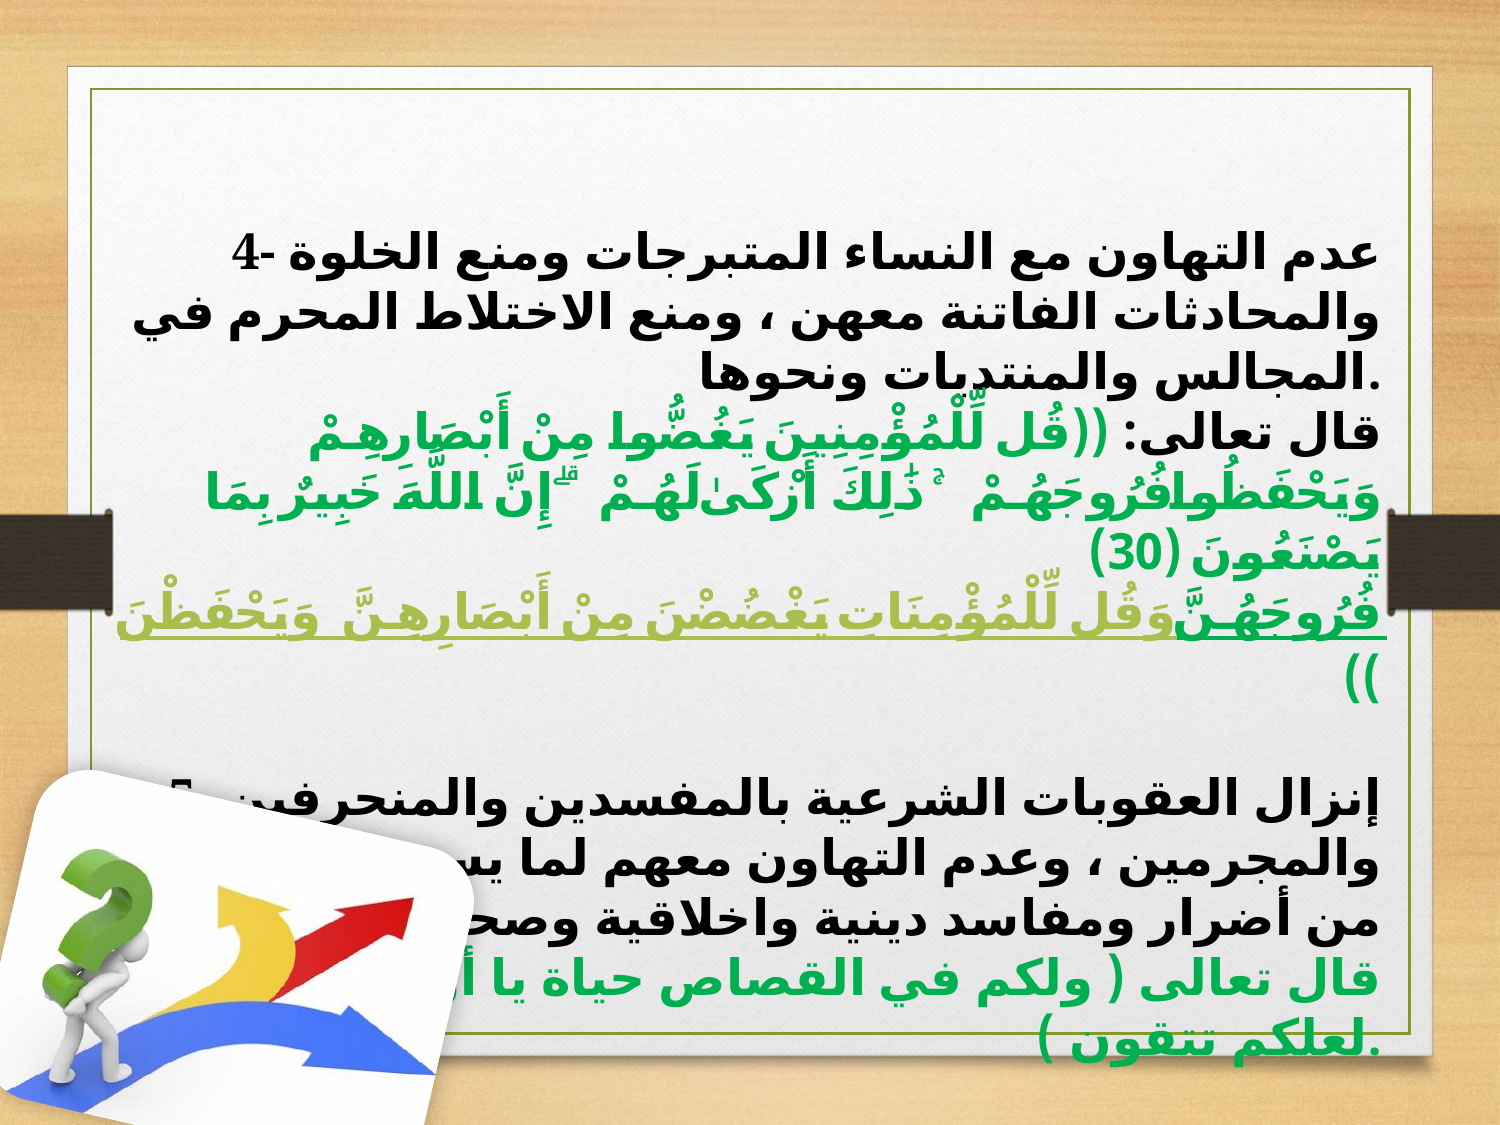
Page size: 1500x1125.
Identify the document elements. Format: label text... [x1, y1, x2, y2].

text_box 4- عدم التهاون مع النساء المتبرجات ومنع الخلوة والمحادثات الفاتنة معهن ، ومنع الاختلاط المحرم في المجالس والمنتديات ونحوها. قال تعالى: ((قُل لِّلْمُؤْمِنِينَ يَغُضُّوا مِنْ أَبْصَارِهِمْ وَيَحْفَظُوا فُرُوجَهُمْ ۚ ذَٰلِكَ أَزْكَىٰ لَهُمْ ۗ إِنَّ اللَّهَ خَبِيرٌ بِمَا يَصْنَعُونَ (30) وَقُل لِّلْمُؤْمِنَاتِ يَغْضُضْنَ مِنْ أَبْصَارِهِنَّ وَيَحْفَظْنَ فُرُوجَهُنَّ)) 5- إنزال العقوبات الشرعية بالمفسدين والمنحرفين والمجرمين ، وعدم التهاون معهم لما يسببونه من أضرار ومفاسد دينية واخلاقية وصحية ومعيشية . قال تعالى ( ولكم في القصاص حياة يا أولي الألباب لعلكم تتقون ). [75, 212, 1397, 1073]
picture [0, 0, 1500, 1125]
